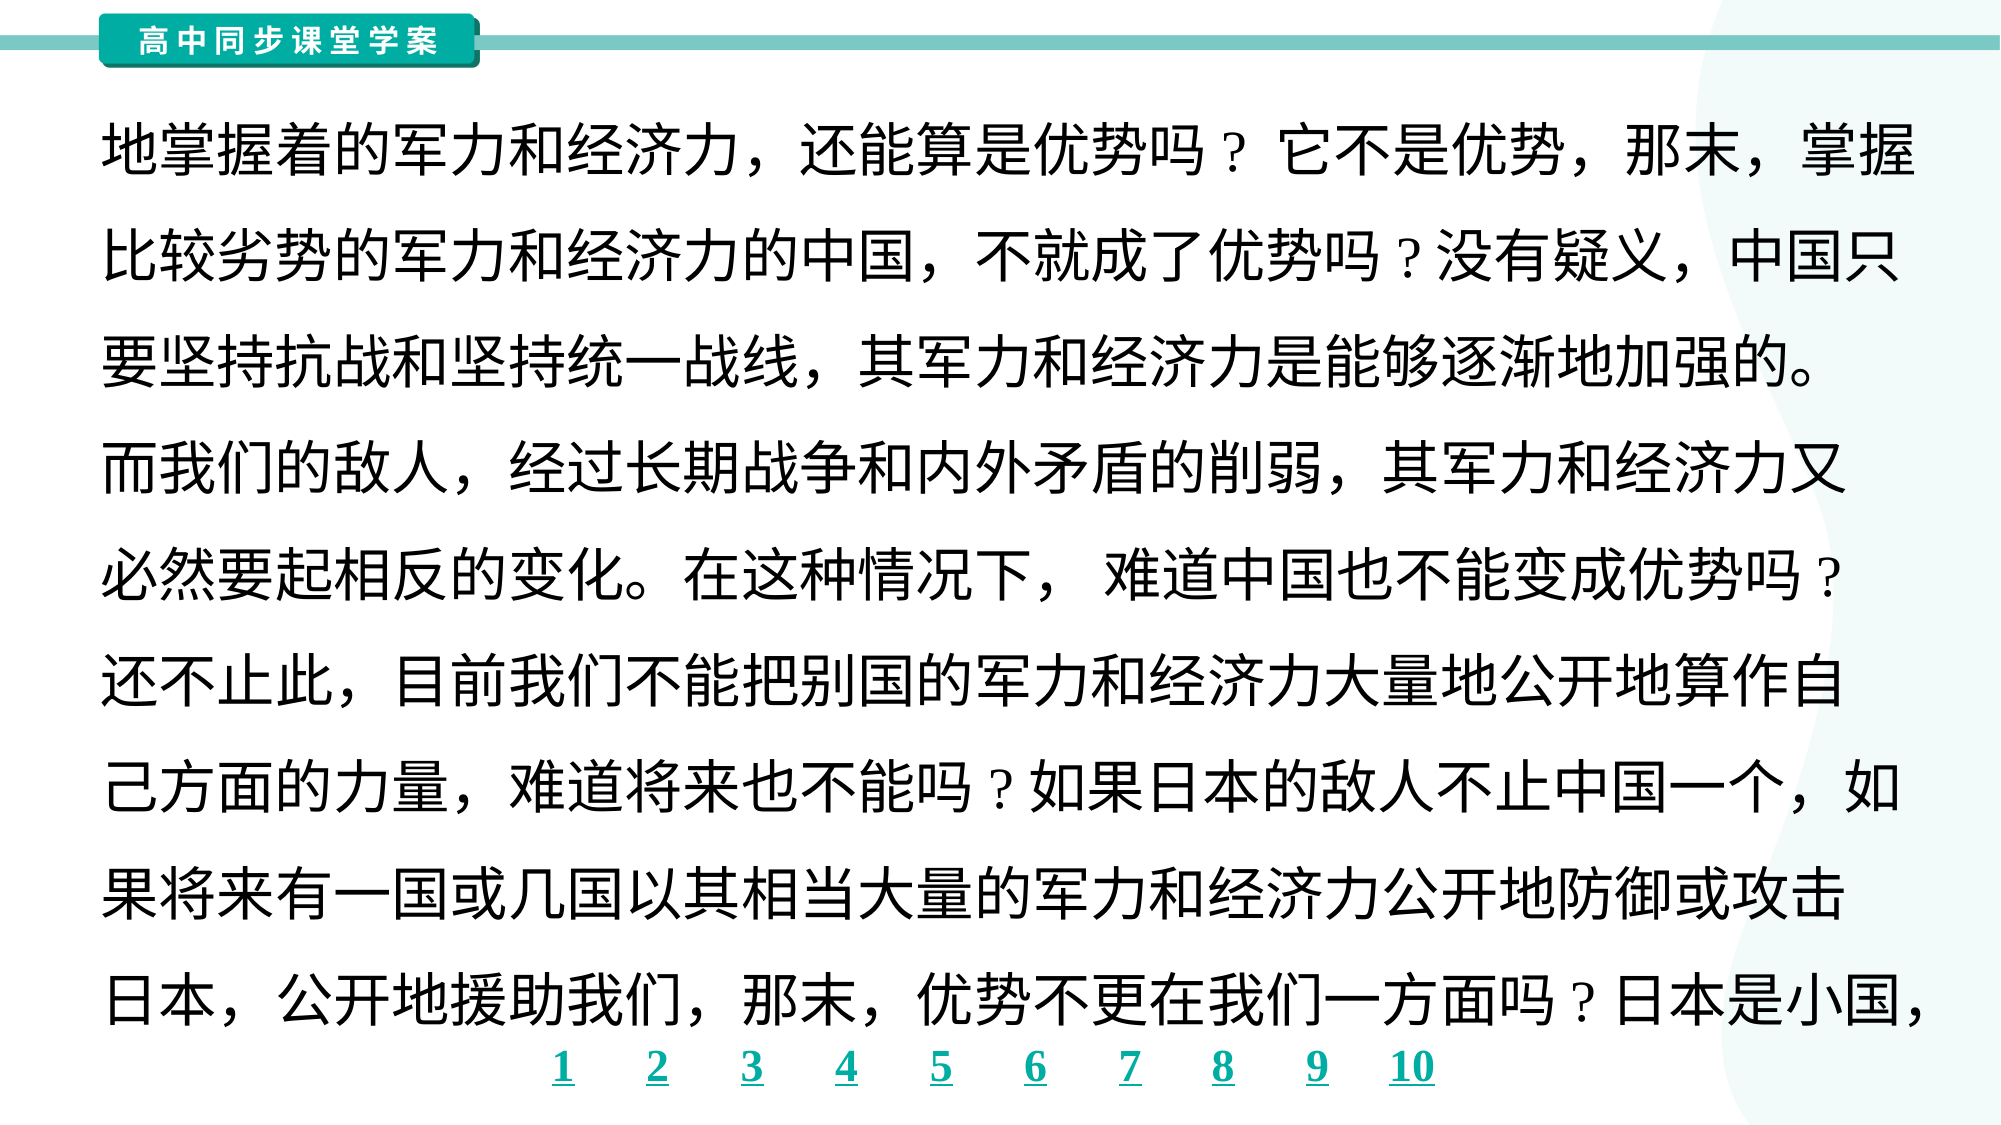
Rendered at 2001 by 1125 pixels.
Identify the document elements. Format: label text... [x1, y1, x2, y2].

text_box 地掌握着的军力和经济力，还能算是优势吗? 它不是优势，那末，掌握 比较劣势的军力和经济力的中国，不就成了优势吗?没有疑义，中国只 要坚持抗战和坚持统一战线，其军力和经济力是能够逐渐地加强的。 而我们的敌人，经过长期战争和内外矛盾的削弱，其军力和经济力又 必然要起相反的变化。在这种情况下， 难道中国也不能变成优势吗? 还不止此，目前我们不能把别国的军力和经济力大量地公开地算作自 己方面的力量，难道将来也不能吗?如果日本的敌人不止中国一个，如 果将来有一国或几国以其相当大量的军力和经济力公开地防御或攻击 日本，公开地援助我们，那末，优势不更在我们一方面吗?日本是小国， [100, 76, 1899, 927]
picture [0, 0, 2000, 1125]
